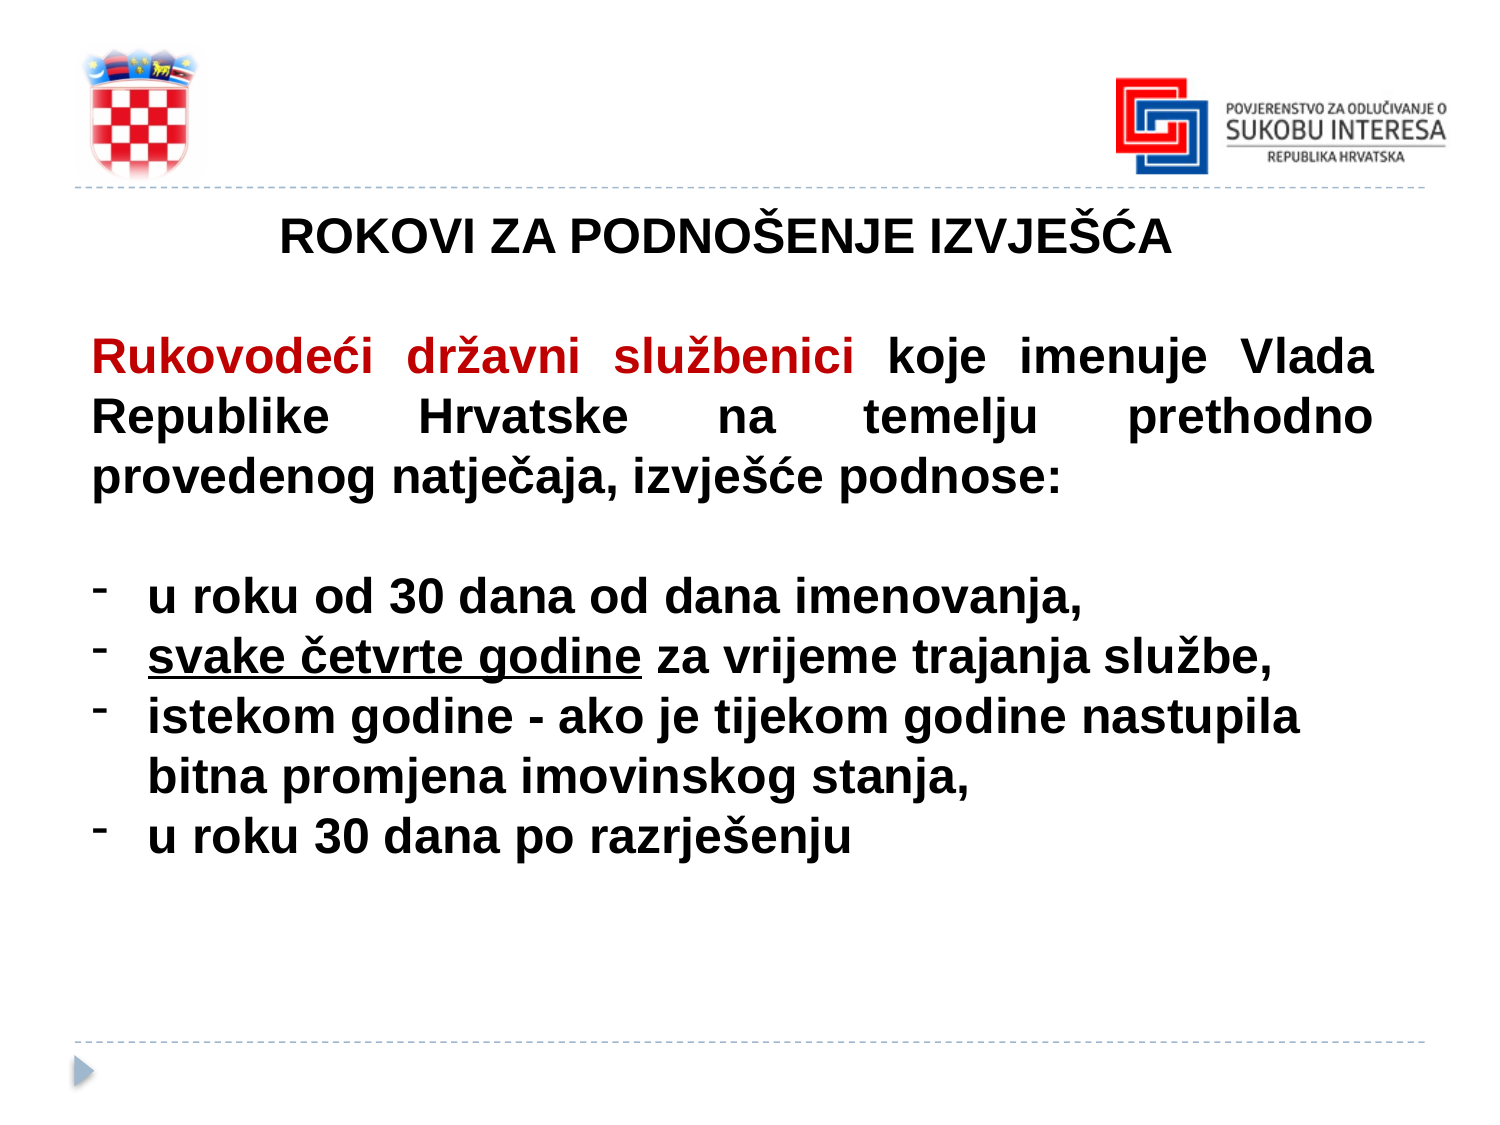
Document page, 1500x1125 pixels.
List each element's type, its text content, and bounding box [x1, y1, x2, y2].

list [75, 42, 208, 185]
title [149, 30, 1500, 194]
text_box ROKOVI ZA PODNOŠENJE IZVJEŠĆA Rukovodeći državni službenici koje imenuje Vlada Republike Hrvatske na temelju prethodno provedenog natječaja, izvješće podnose: u roku od 30 dana od dana imenovanja, svake četvrte godine za vrijeme trajanja službe, istekom godine - ako je tijekom godine nastupila bitna promjena imovinskog stanja, u roku 30 dana po razrješenju [76, 196, 1390, 871]
picture [1115, 66, 1451, 185]
